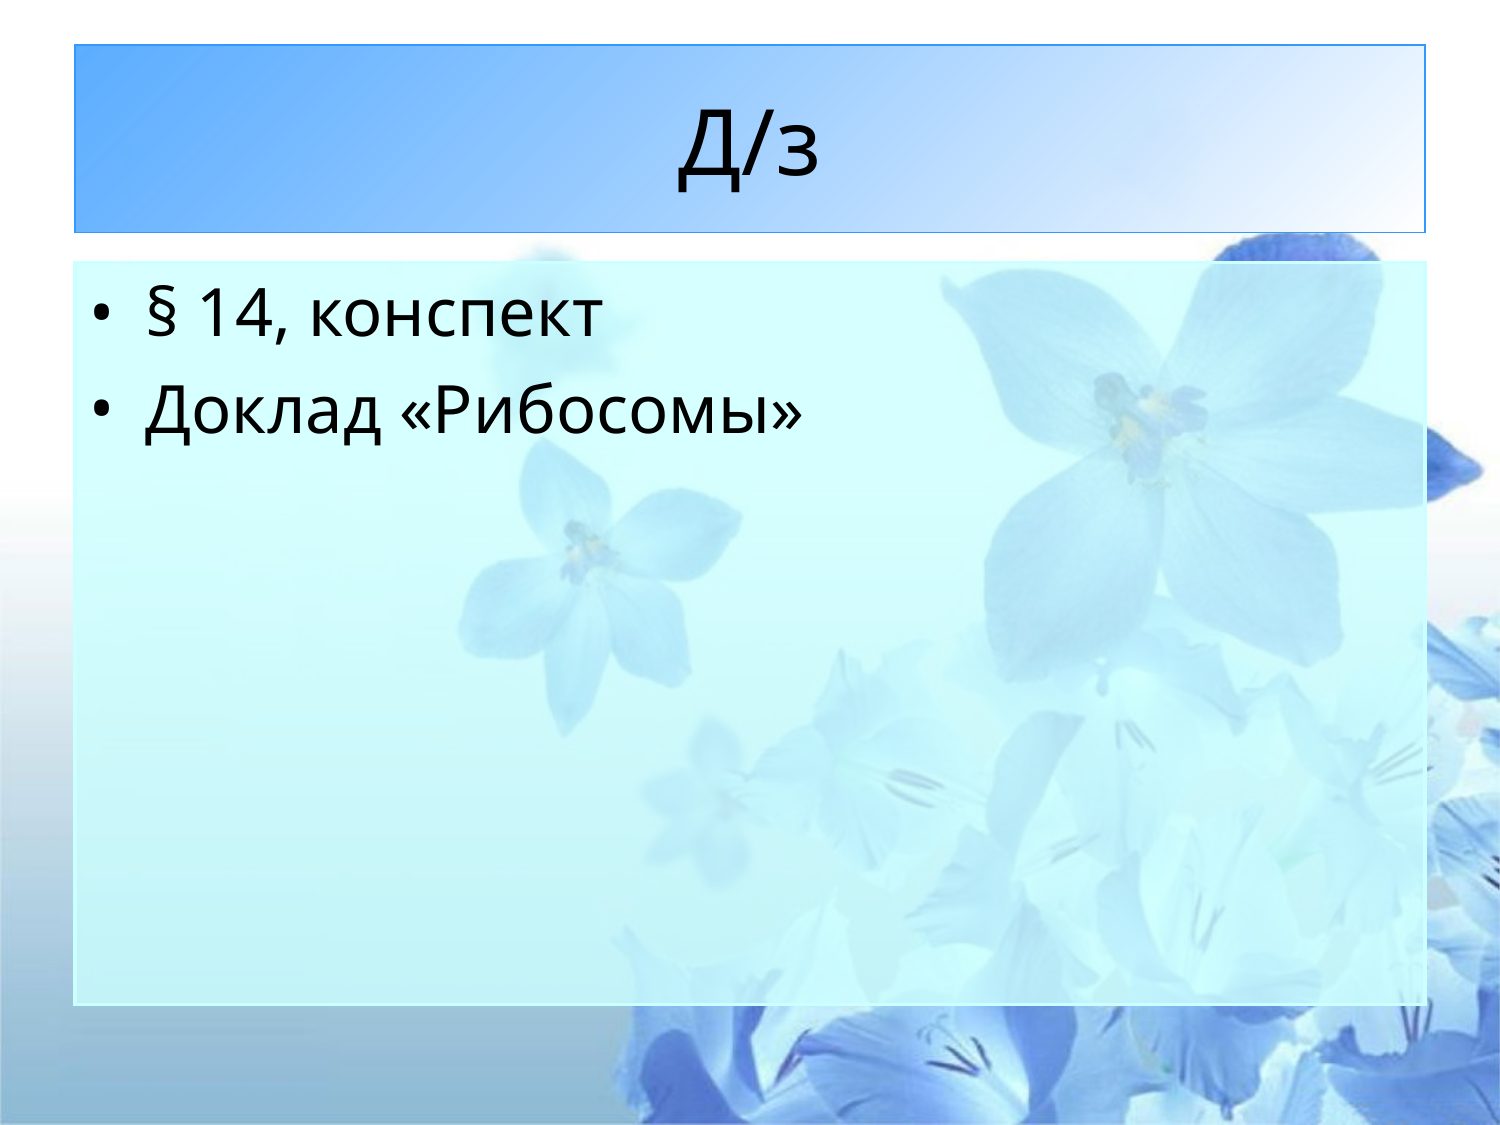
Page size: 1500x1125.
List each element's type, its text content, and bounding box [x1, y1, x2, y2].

picture [0, 0, 1500, 1125]
title Д/з [74, 44, 1426, 233]
list § 14, конспект Доклад «Рибосомы» [74, 262, 1426, 1006]
